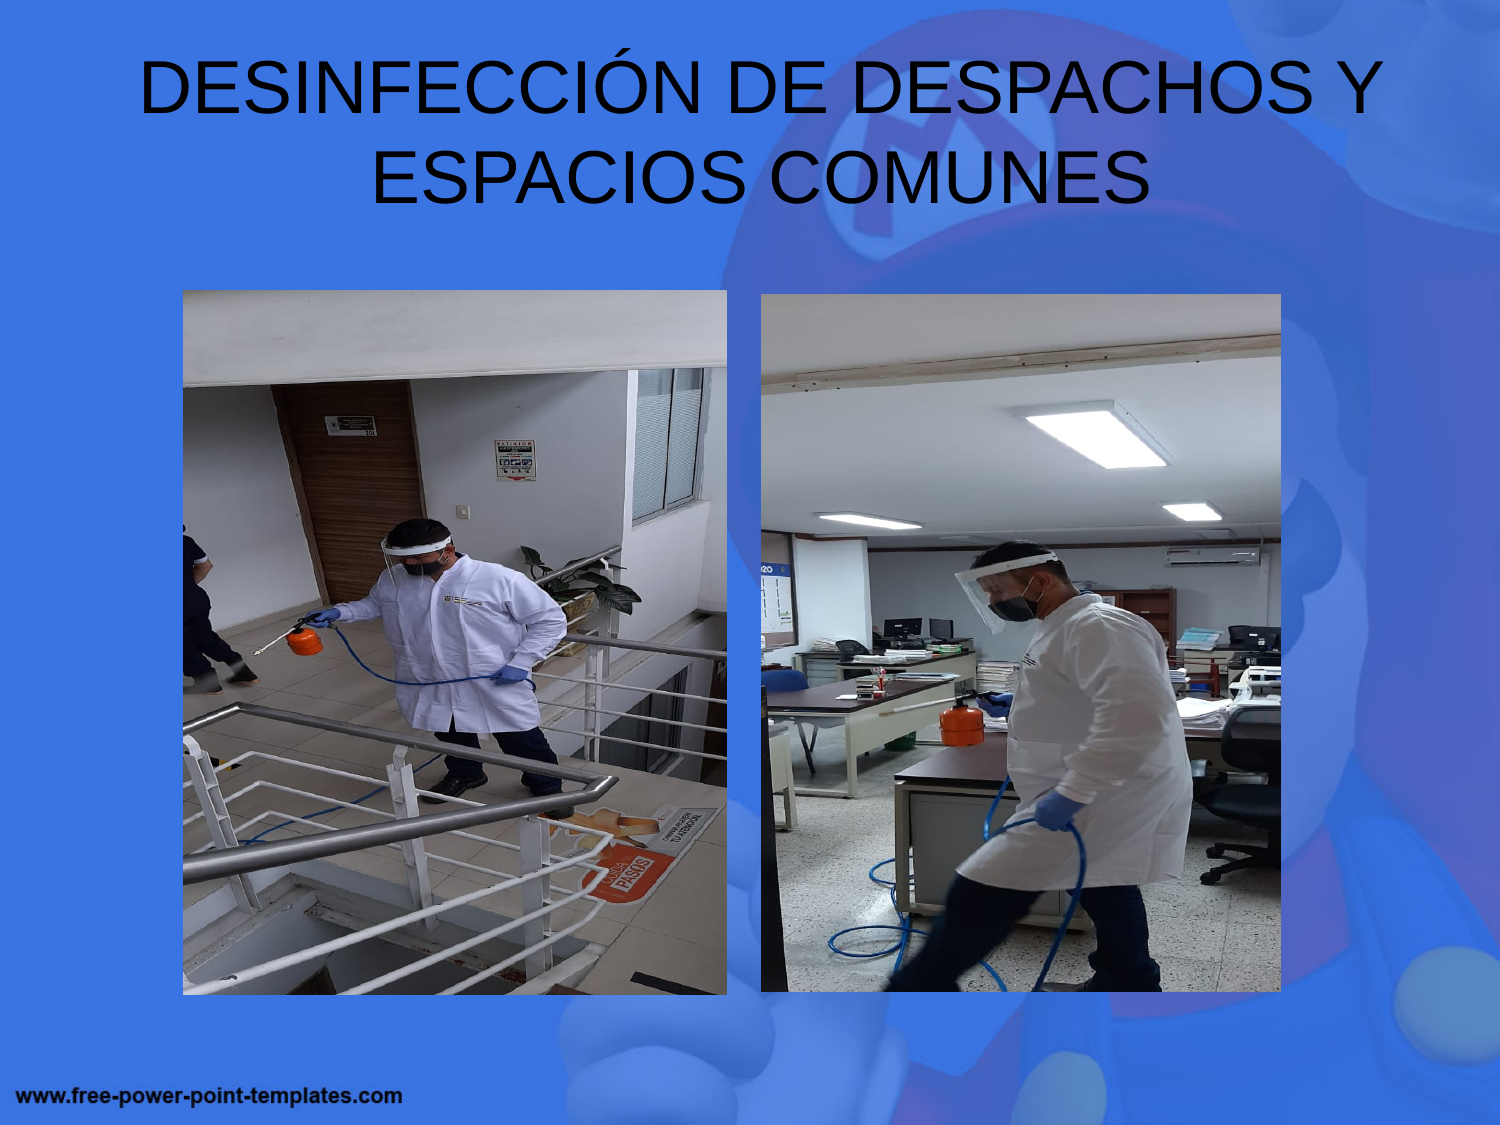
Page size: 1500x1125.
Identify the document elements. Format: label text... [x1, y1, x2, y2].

picture [0, 0, 1500, 1125]
title DESINFECCIÓN DE DESPACHOS Y ESPACIOS COMUNES [86, 90, 1437, 278]
